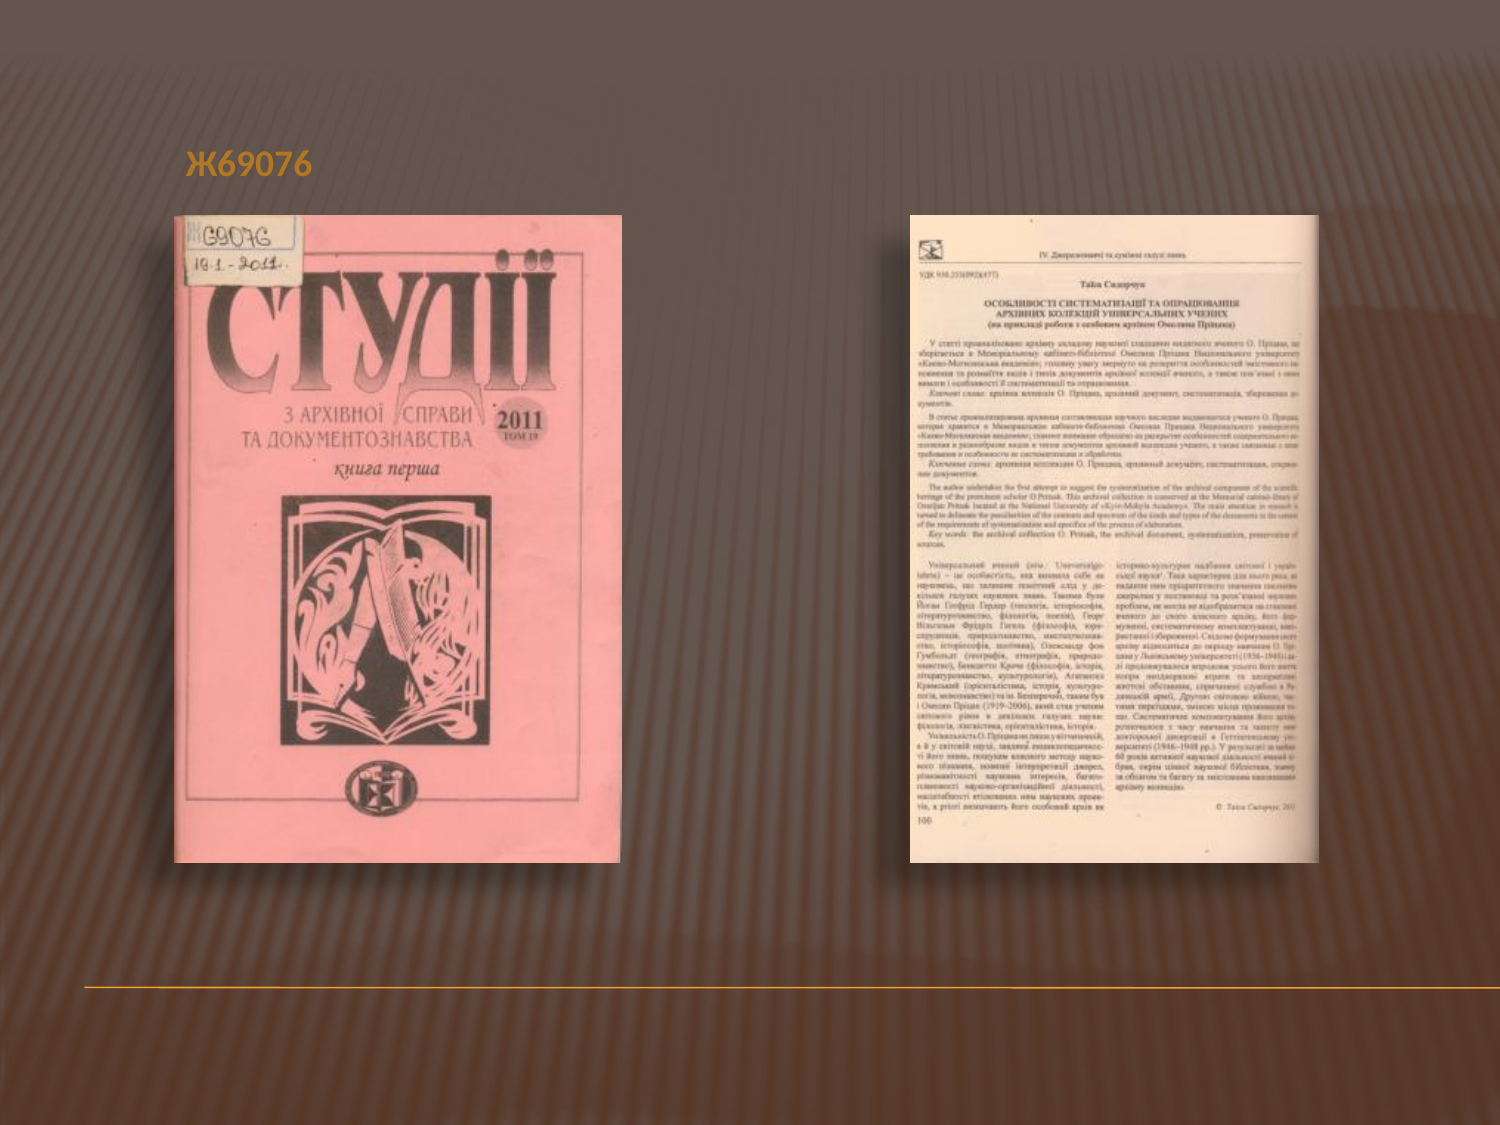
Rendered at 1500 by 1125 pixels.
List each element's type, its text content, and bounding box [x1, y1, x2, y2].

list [910, 215, 1319, 863]
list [174, 215, 622, 863]
list Ж69076 [171, 109, 750, 215]
